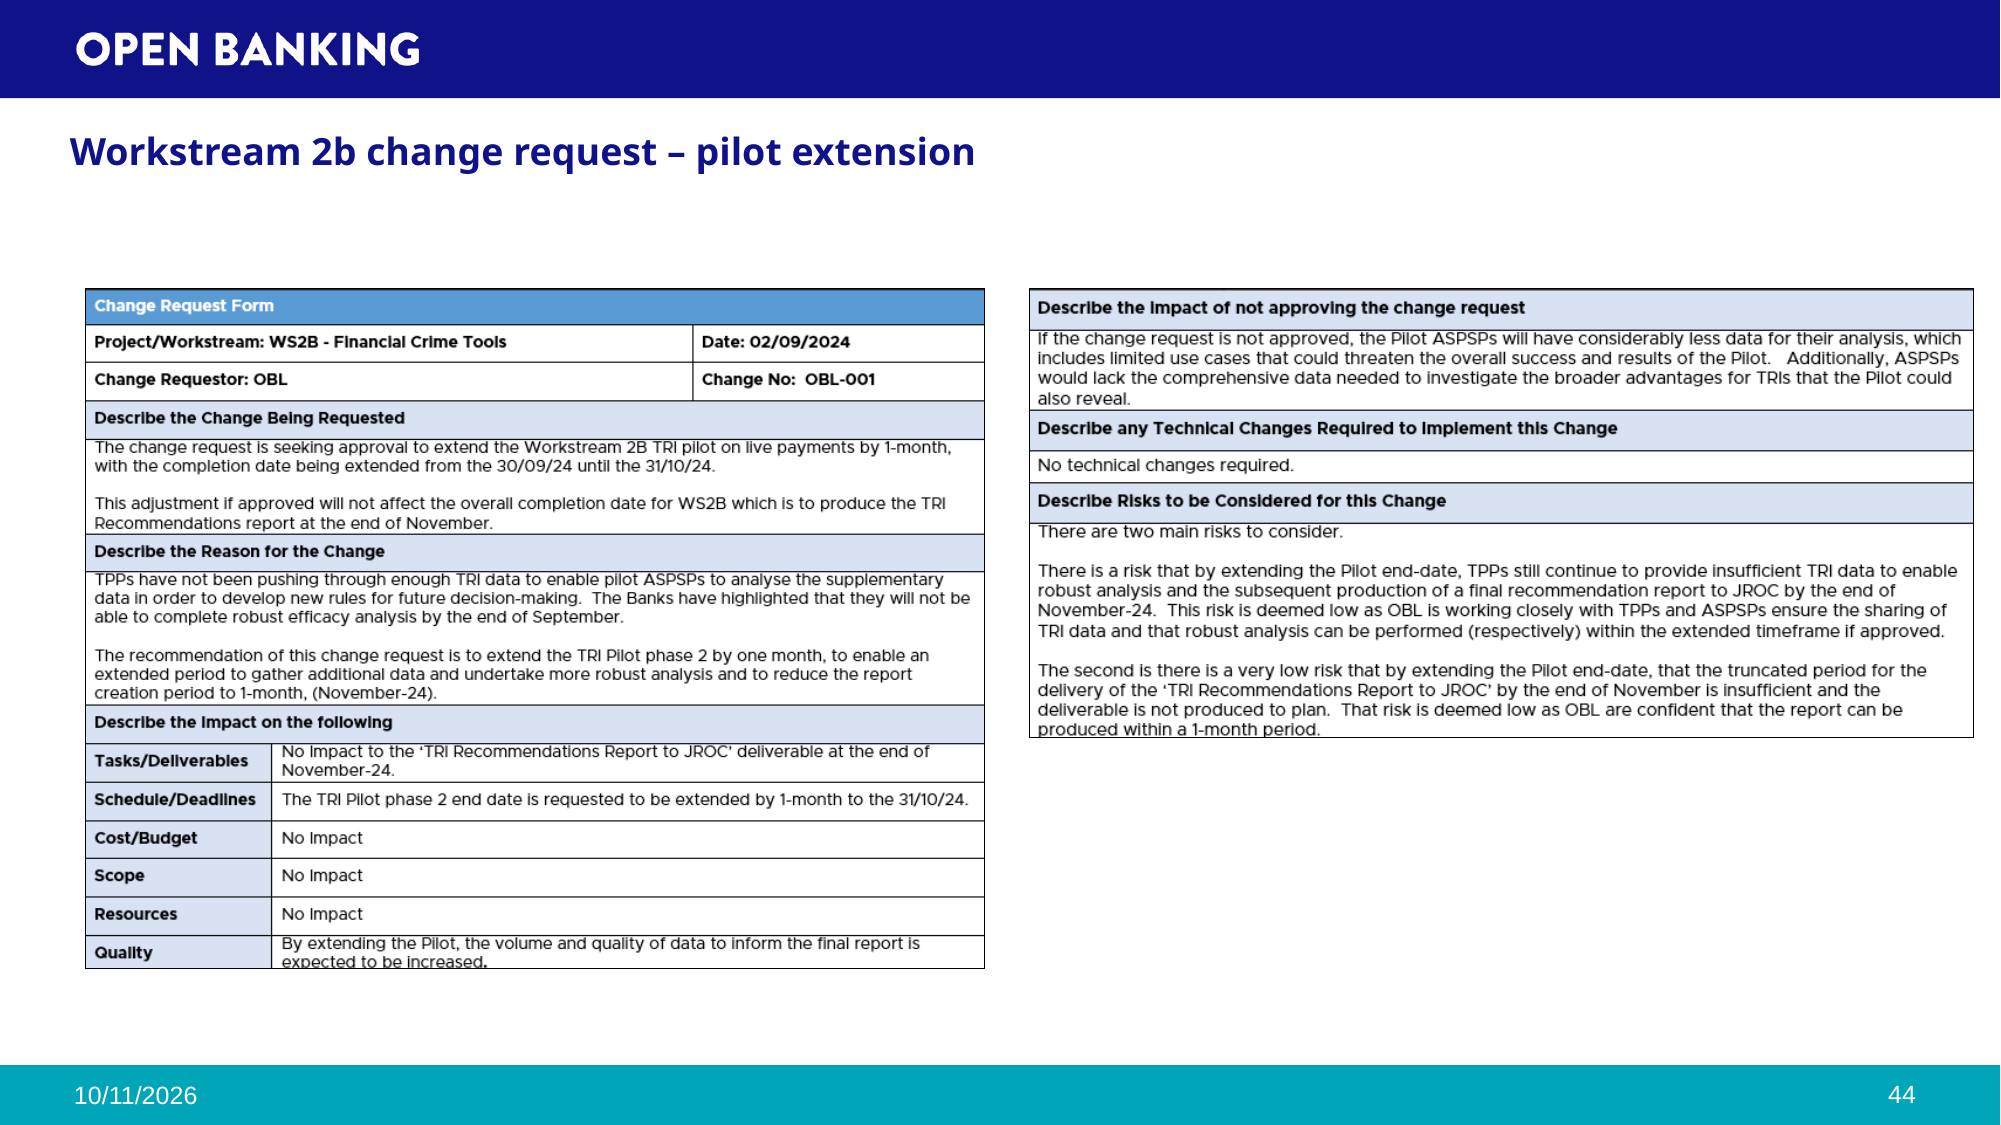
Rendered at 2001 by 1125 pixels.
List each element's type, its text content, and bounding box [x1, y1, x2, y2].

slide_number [59, 1065, 509, 1125]
picture [1029, 288, 1974, 738]
footer [662, 1064, 1338, 1124]
picture [43, 0, 452, 99]
picture [85, 288, 985, 969]
title Workstream 2b change request – pilot extension [54, 125, 1629, 207]
slide_number 44 [1412, 1064, 1932, 1124]
